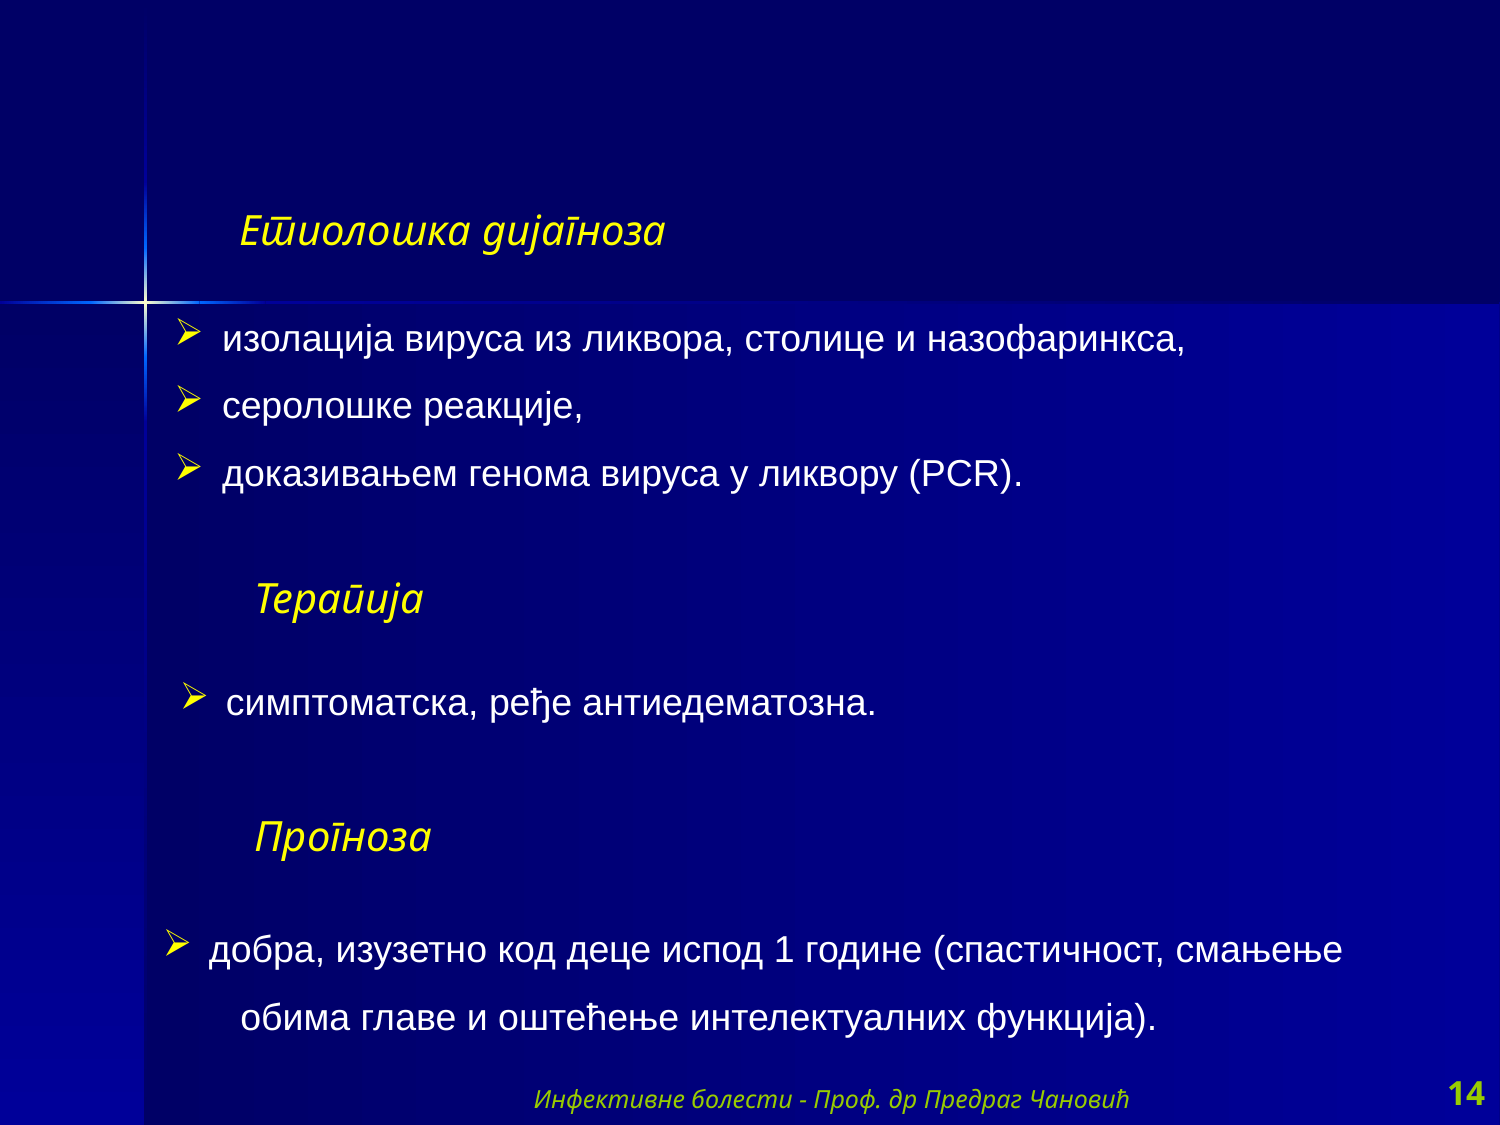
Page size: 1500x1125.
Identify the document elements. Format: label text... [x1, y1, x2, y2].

text_box изолација вируса из ликвора, столице и назофаринкса, серолошке реакције, доказивањем генома вируса у ликвору (PCR). [159, 283, 1327, 502]
slide_number 14 [1345, 1049, 1500, 1125]
text_box Терапија [240, 564, 440, 630]
text_box добра, изузетно код деце испод 1 године (спастичност, смањење обима главе и оштећење интелектуалних функција). [148, 895, 1390, 1046]
text_box симптоматска, ређе антиедематозна. [165, 648, 1317, 731]
text_box Етиолошка дијагноза [224, 196, 682, 262]
footer Инфективне болести - Проф. др Предраг Чановић [430, 1049, 1235, 1125]
text_box Прогноза [239, 802, 458, 868]
